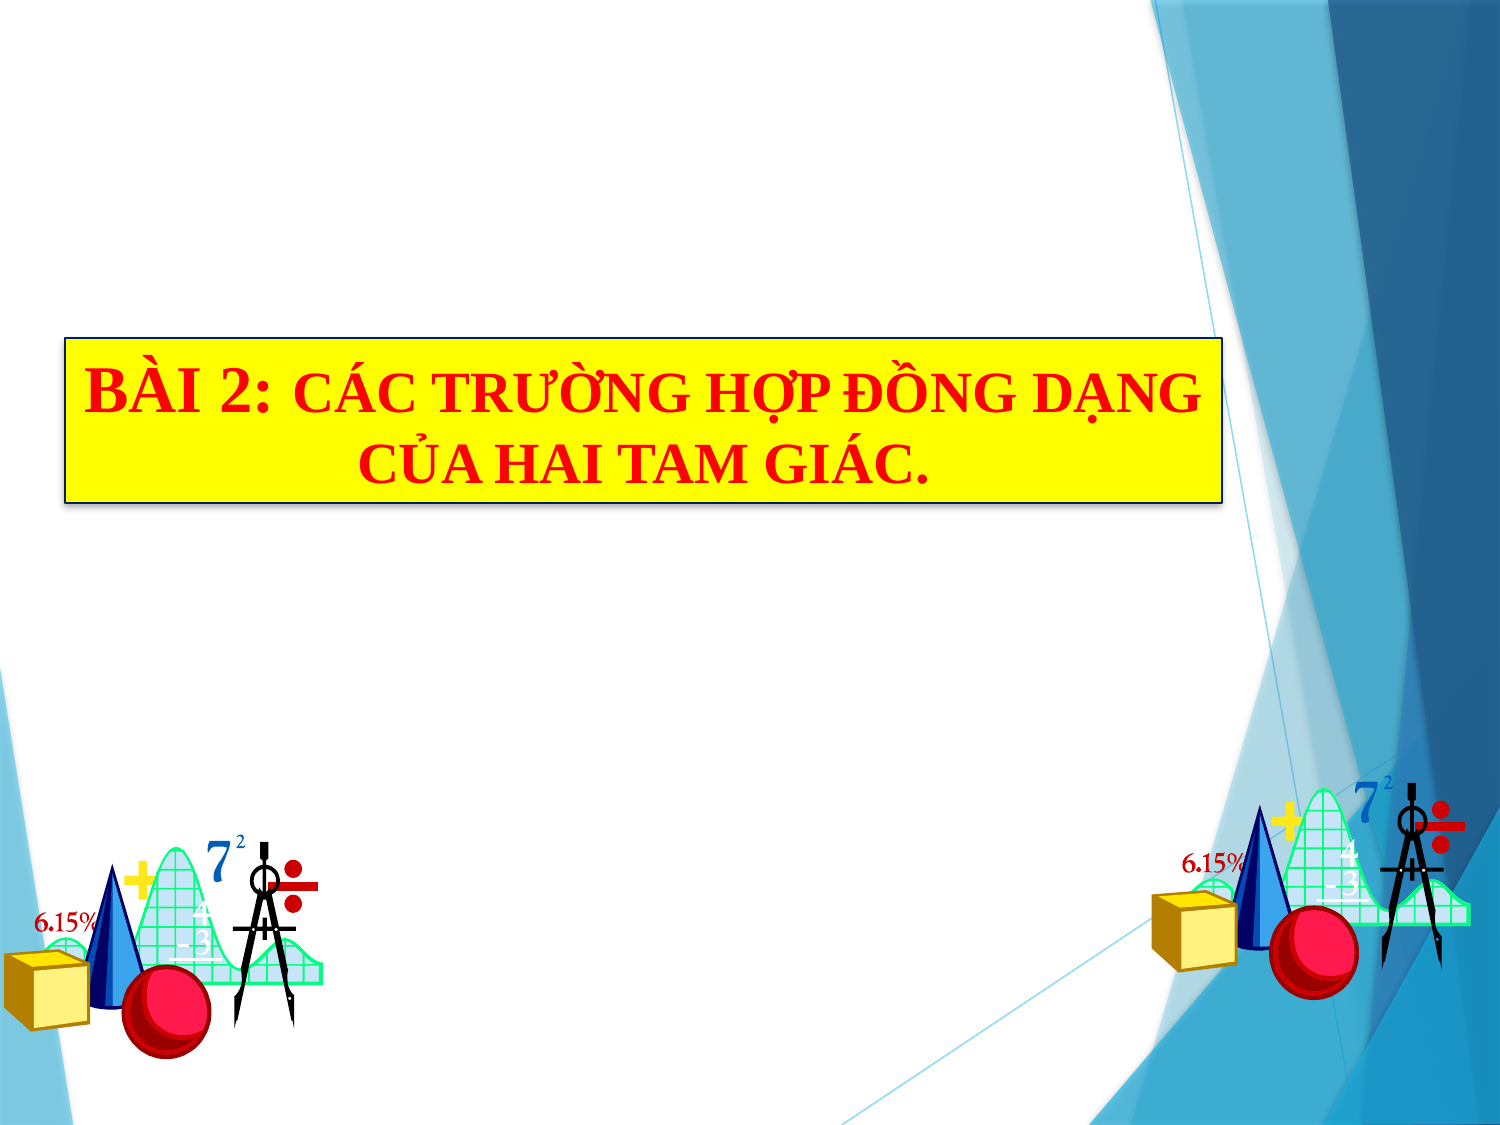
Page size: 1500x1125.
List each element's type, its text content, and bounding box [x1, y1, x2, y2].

picture [3, 833, 324, 1060]
text_box BÀI 2: CÁC TRƯỜNG HỢP ĐỒNG DẠNG CỦA HAI TAM GIÁC. [64, 337, 1223, 504]
picture [1151, 774, 1471, 1001]
